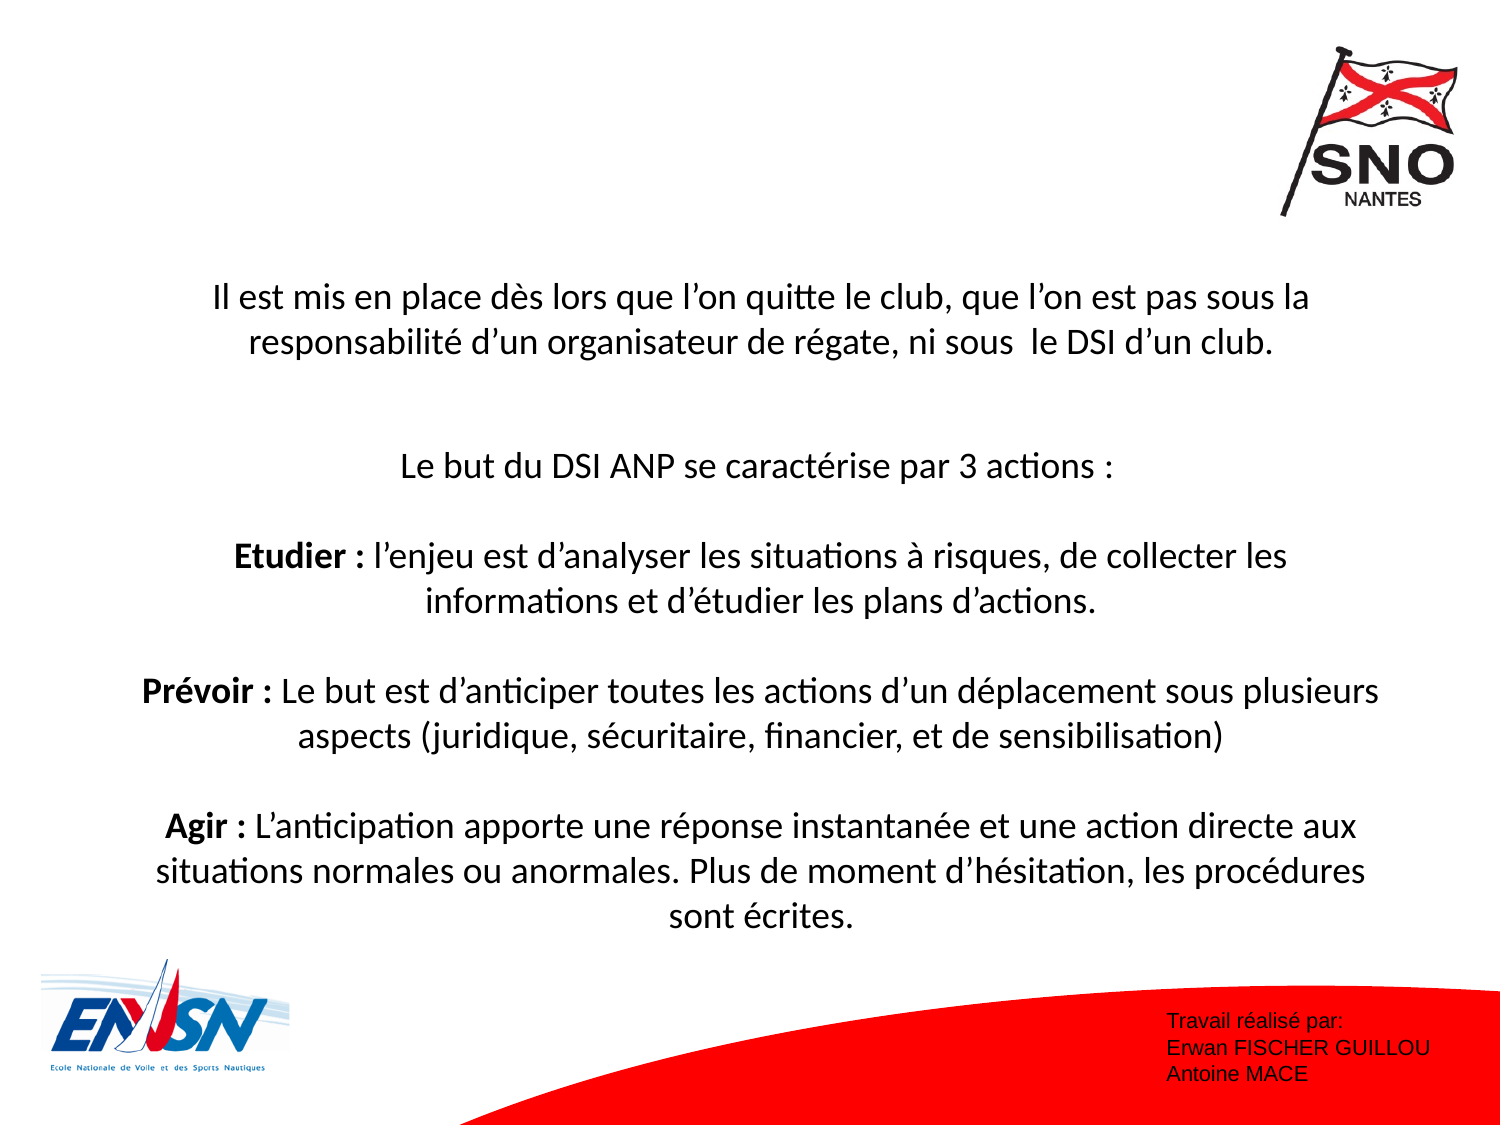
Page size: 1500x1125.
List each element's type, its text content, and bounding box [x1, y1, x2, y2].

text_box Il est mis en place dès lors que l’on quitte le club, que l’on est pas sous la responsabilité d’un organisateur de régate, ni sous le DSI d’un club. [123, 219, 1400, 370]
text_box Travail réalisé par: Erwan FISCHER GUILLOU Antoine MACE [1151, 999, 1500, 1093]
title Le but du DSI ANP se caractérise par 3 actions : Etudier : l’enjeu est d’analyser les situations à risques, de collecter les informations et d’étudier les plans d’actions. Prévoir : Le but est d’anticiper toutes les actions d’un déplacement sous plusieurs aspects (juridique, sécuritaire, financier, et de sensibilisation) Agir : L’anticipation apporte une réponse instantanée et une action directe aux situations normales ou anormales. Plus de moment d’hésitation, les procédures sont écrites. [123, 538, 1400, 930]
text_box [459, 985, 1500, 1125]
picture [40, 952, 290, 1098]
picture [1277, 42, 1462, 220]
